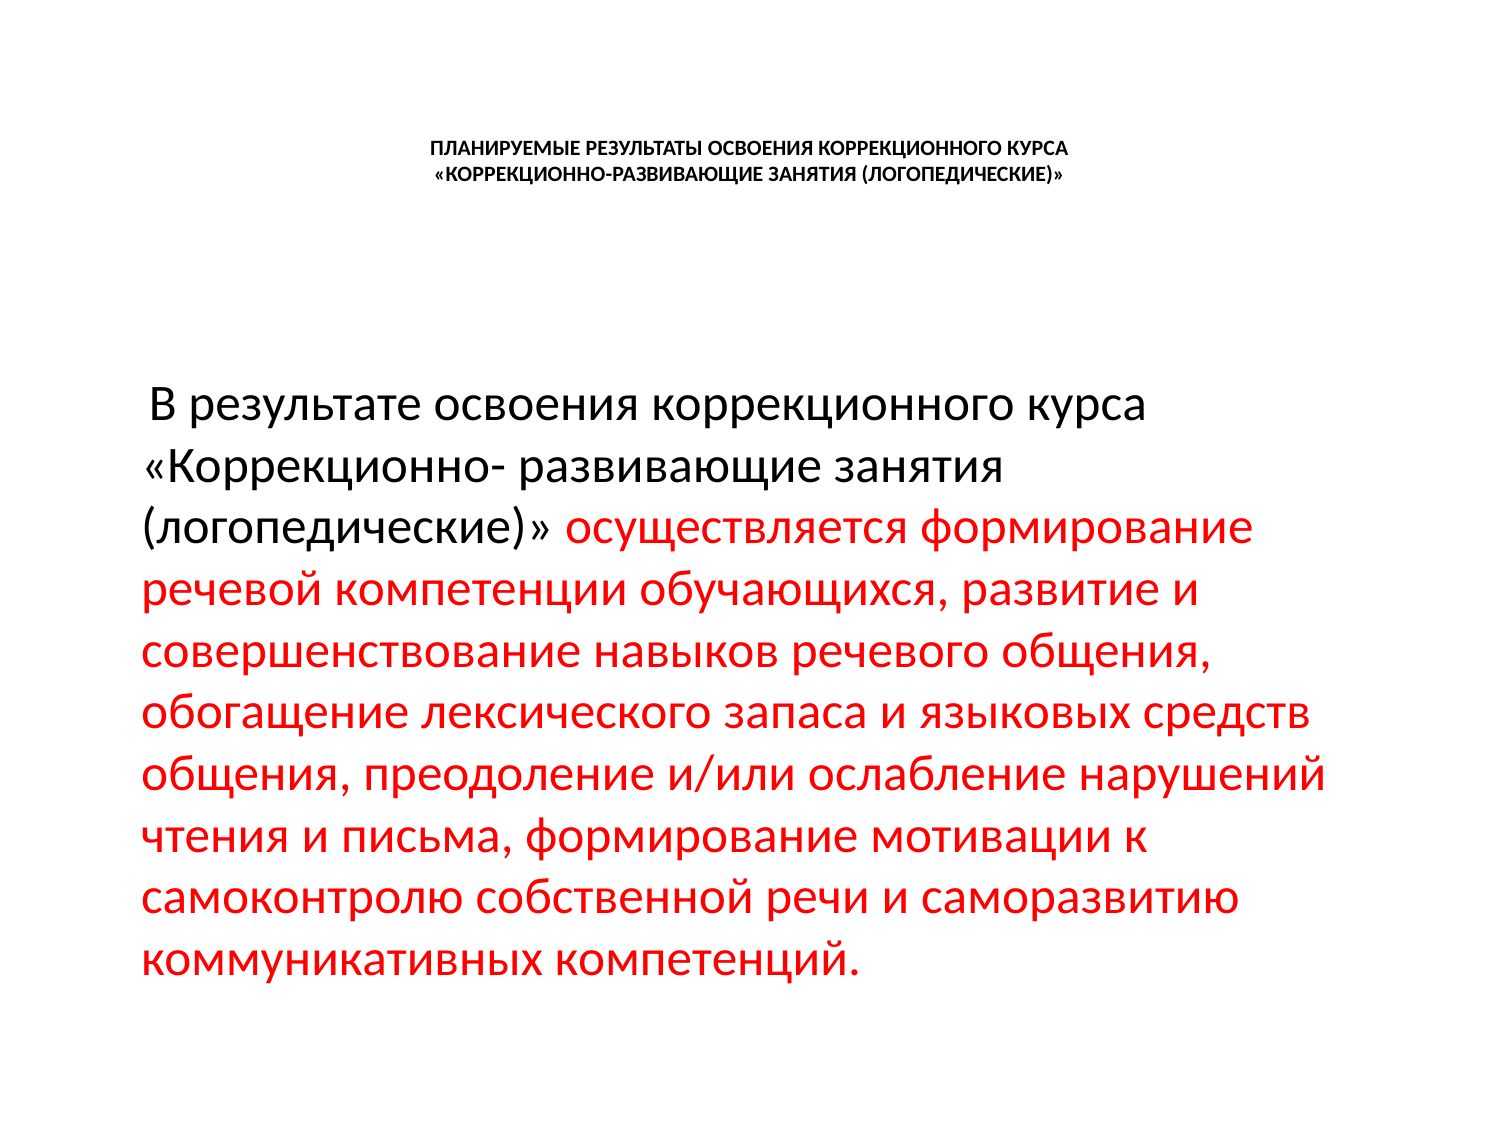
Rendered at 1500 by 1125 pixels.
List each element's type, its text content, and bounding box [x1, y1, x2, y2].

title ПЛАНИРУЕМЫЕ РЕЗУЛЬТАТЫ ОСВОЕНИЯ КОРРЕКЦИОННОГО КУРСА «КОРРЕКЦИОННО-РАЗВИВАЮЩИЕ ЗАНЯТИЯ (ЛОГОПЕДИЧЕСКИЕ)» [75, 45, 1425, 233]
list В результате освоения коррекционного курса «Коррекционно- развивающие занятия (логопедические)» осуществляется формирование речевой компетенции обучающихся, развитие и совершенствование навыков речевого общения, обогащение лексического запаса и языковых средств общения, преодоление и/или ослабление нарушений чтения и письма, формирование мотивации к самоконтролю собственной речи и саморазвитию коммуникативных компетенций. [75, 361, 1425, 1005]
